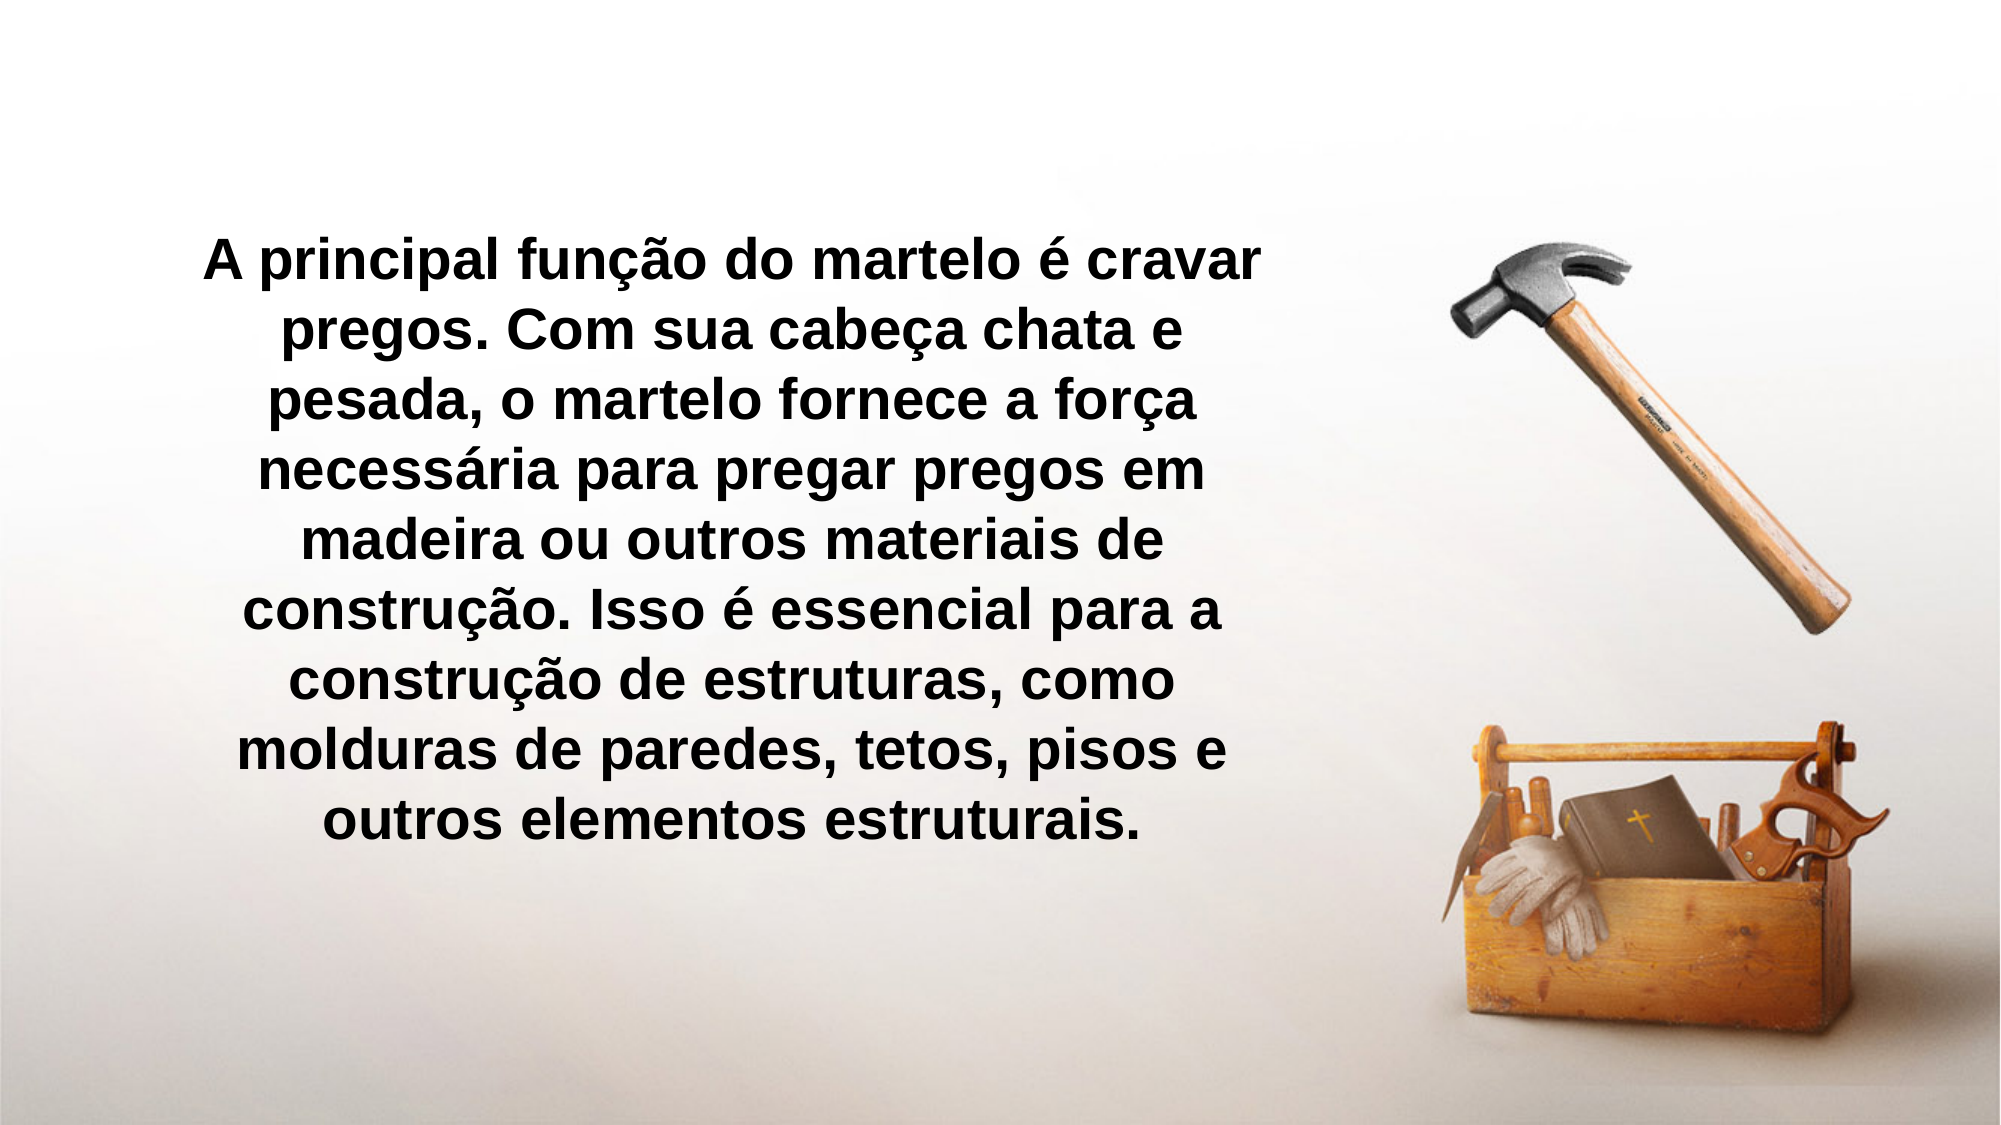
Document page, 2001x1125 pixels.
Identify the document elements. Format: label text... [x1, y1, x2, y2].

text_box A principal função do martelo é cravar pregos. Com sua cabeça chata e pesada, o martelo fornece a força necessária para pregar pregos em madeira ou outros materiais de construção. Isso é essencial para a construção de estruturas, como molduras de paredes, tetos, pisos e outros elementos estruturais. [153, 213, 1312, 859]
picture [0, 0, 2001, 1125]
